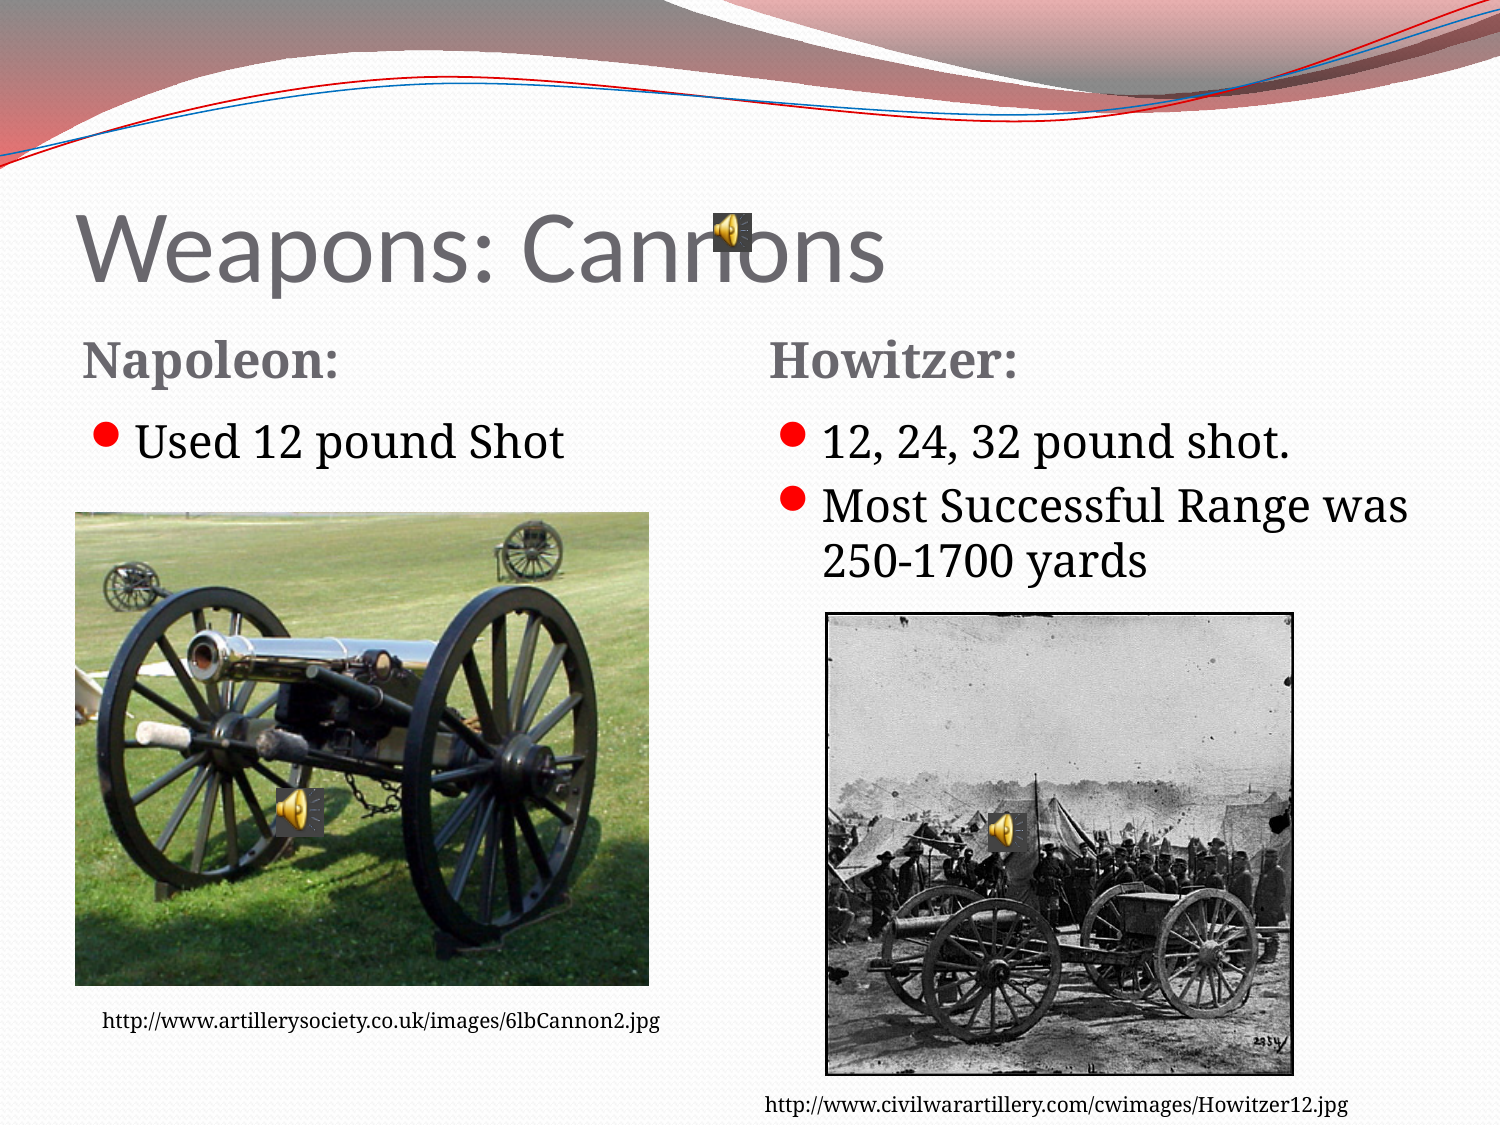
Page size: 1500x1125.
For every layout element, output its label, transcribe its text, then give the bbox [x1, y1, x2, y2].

text_box http://research.surnames.com/images/civil_war_soldiers.jpg [1294, 615, 1299, 1044]
title Weapons: Cannons [75, 115, 1425, 303]
picture [74, 512, 649, 987]
picture [712, 212, 753, 253]
picture [824, 612, 1294, 1077]
list 12, 24, 32 pound shot. Most Successful Range was 250-1700 yards [761, 412, 1425, 1044]
list Used 12 pound Shot [75, 412, 738, 999]
text_box http://research.surnames.com/images/civil_war_soldiers.jpg [817, 613, 824, 999]
text_box http://www.civilwarartillery.com/cwimages/Howitzer12.jpg [749, 1084, 1500, 1125]
list Used 12 pound Shot [75, 998, 738, 1044]
text_box http://www.baileyflagcenter.com/i/320__thumb [705, 213, 758, 264]
text_box http://themomblog.ocregister.com/files/2010/01/no-sign.png [75, 514, 654, 998]
list Howitzer: [761, 305, 1425, 412]
text_box http://www.artillerysociety.co.uk/images/6lbCannon2.jpg [87, 999, 817, 1040]
list Napoleon: [75, 304, 738, 412]
